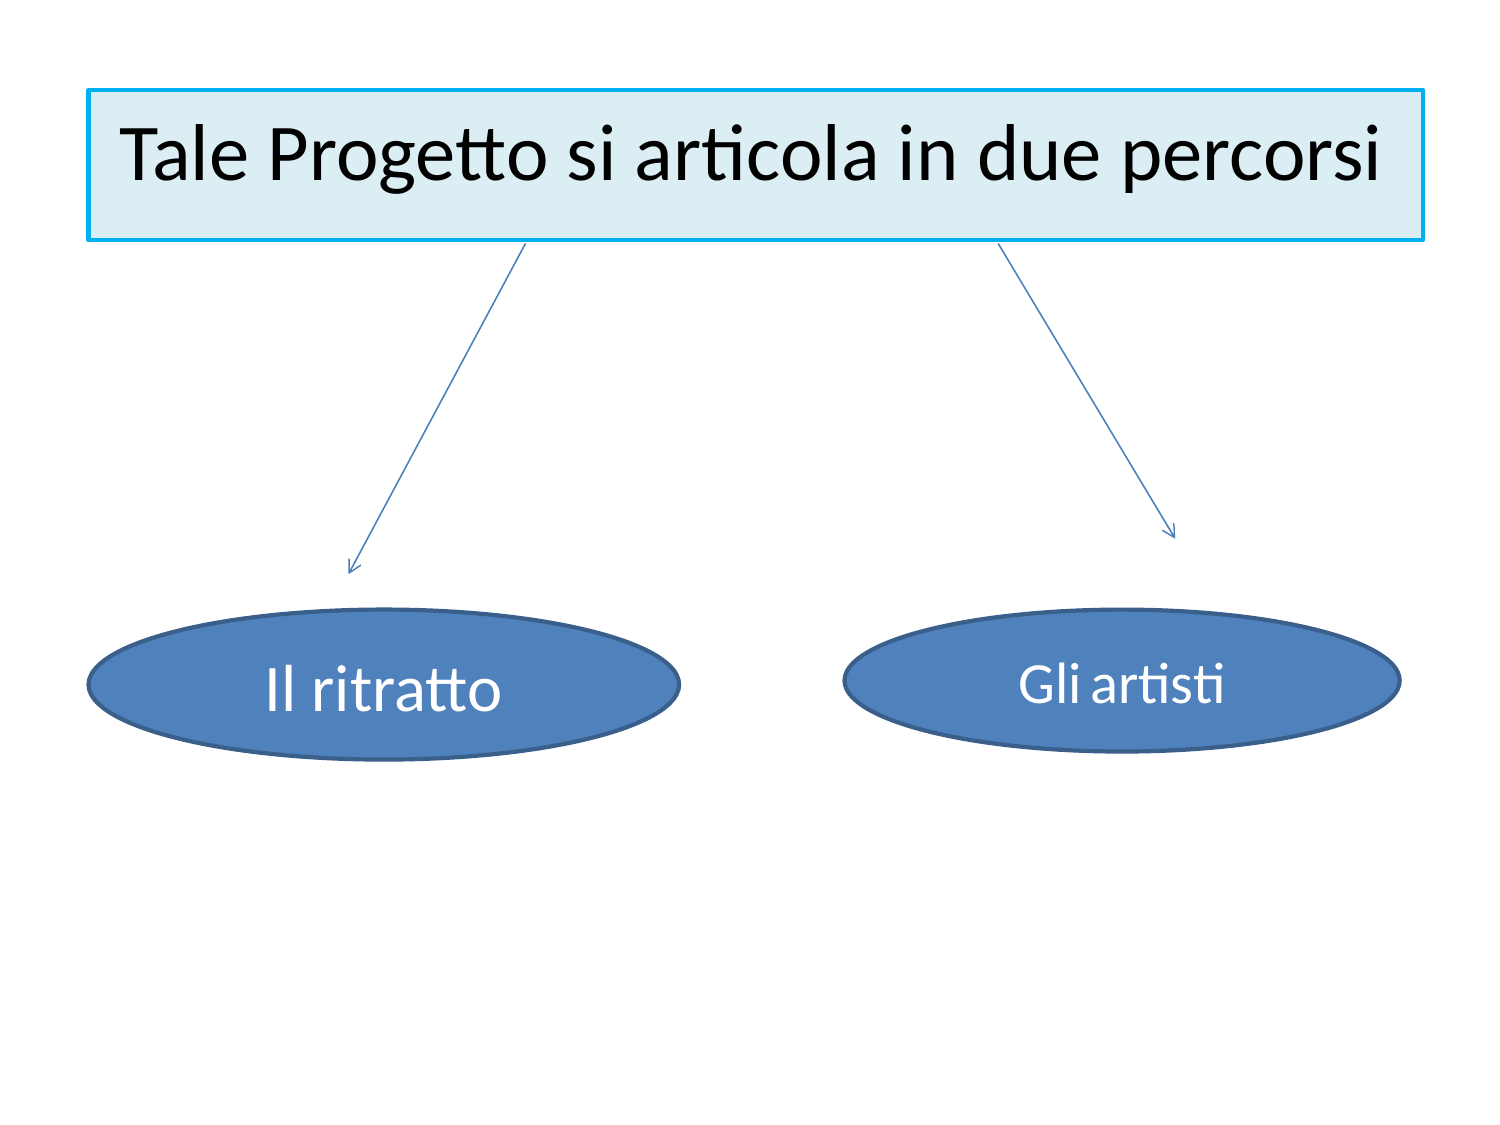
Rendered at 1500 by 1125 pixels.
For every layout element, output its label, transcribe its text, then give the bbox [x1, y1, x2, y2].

text_box Il ritratto [86, 607, 682, 762]
title Tale Progetto si articola in due percorsi [76, 54, 1428, 243]
text_box Gli artisti [842, 607, 1402, 754]
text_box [997, 243, 1176, 540]
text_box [348, 243, 526, 575]
